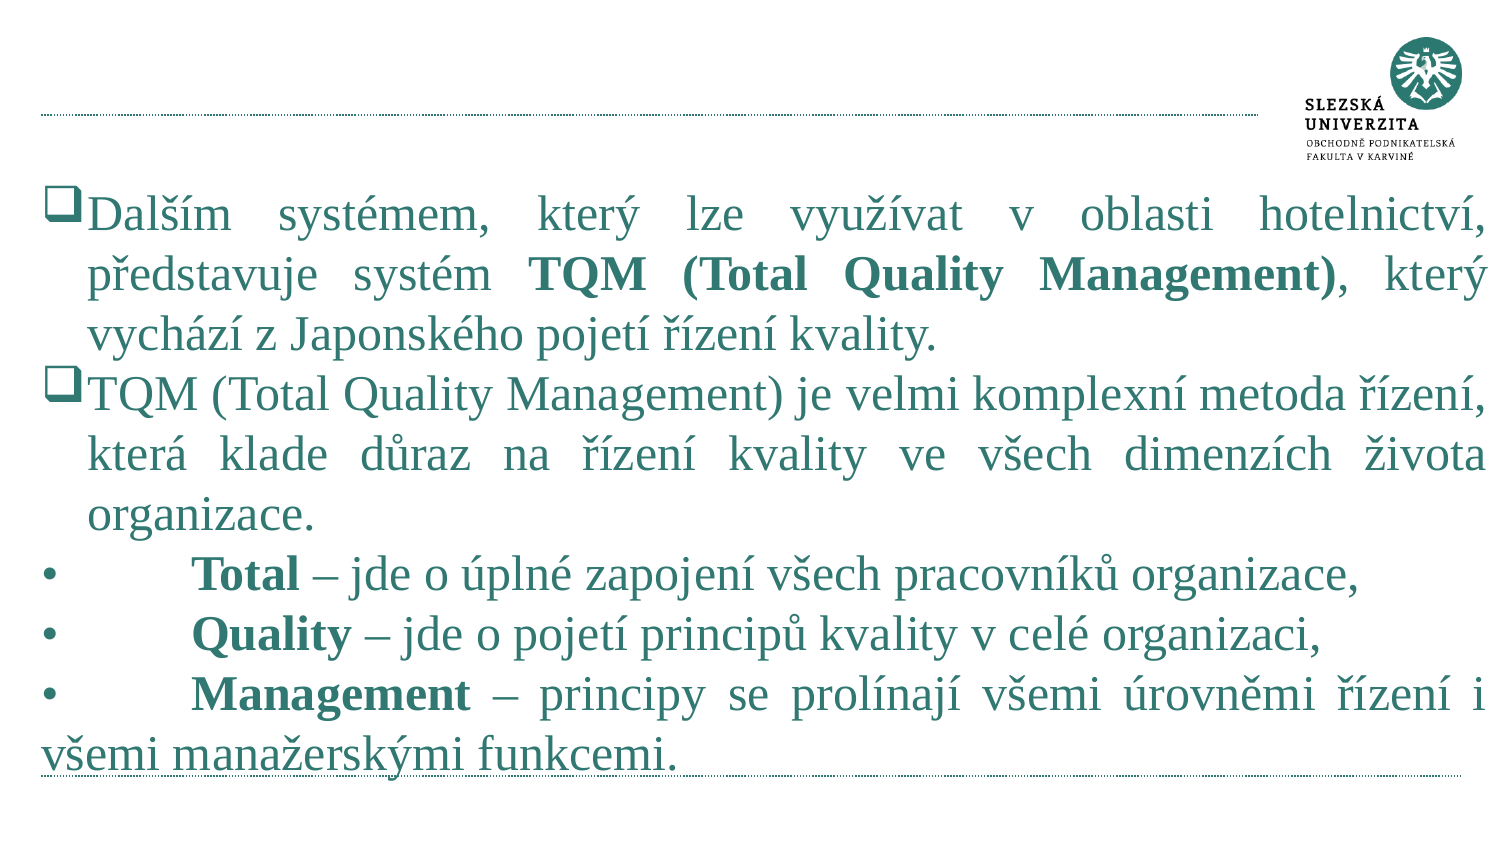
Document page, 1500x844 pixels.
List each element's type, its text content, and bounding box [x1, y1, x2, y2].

text_box [0, 115, 1483, 232]
text_box Dalším systémem, který lze využívat v oblasti hotelnictví, představuje systém TQM (Total Quality Management), který vychází z Japonského pojetí řízení kvality. TQM (Total Quality Management) je velmi komplexní metoda řízení, která klade důraz na řízení kvality ve všech dimenzích života organizace. • Total – jde o úplné zapojení všech pracovníků organizace, • Quality – jde o pojetí principů kvality v celé organizaci, • Management – principy se prolínají všemi úrovněmi řízení i všemi manažerskými funkcemi. [26, 173, 1500, 844]
picture [1305, 37, 1462, 115]
